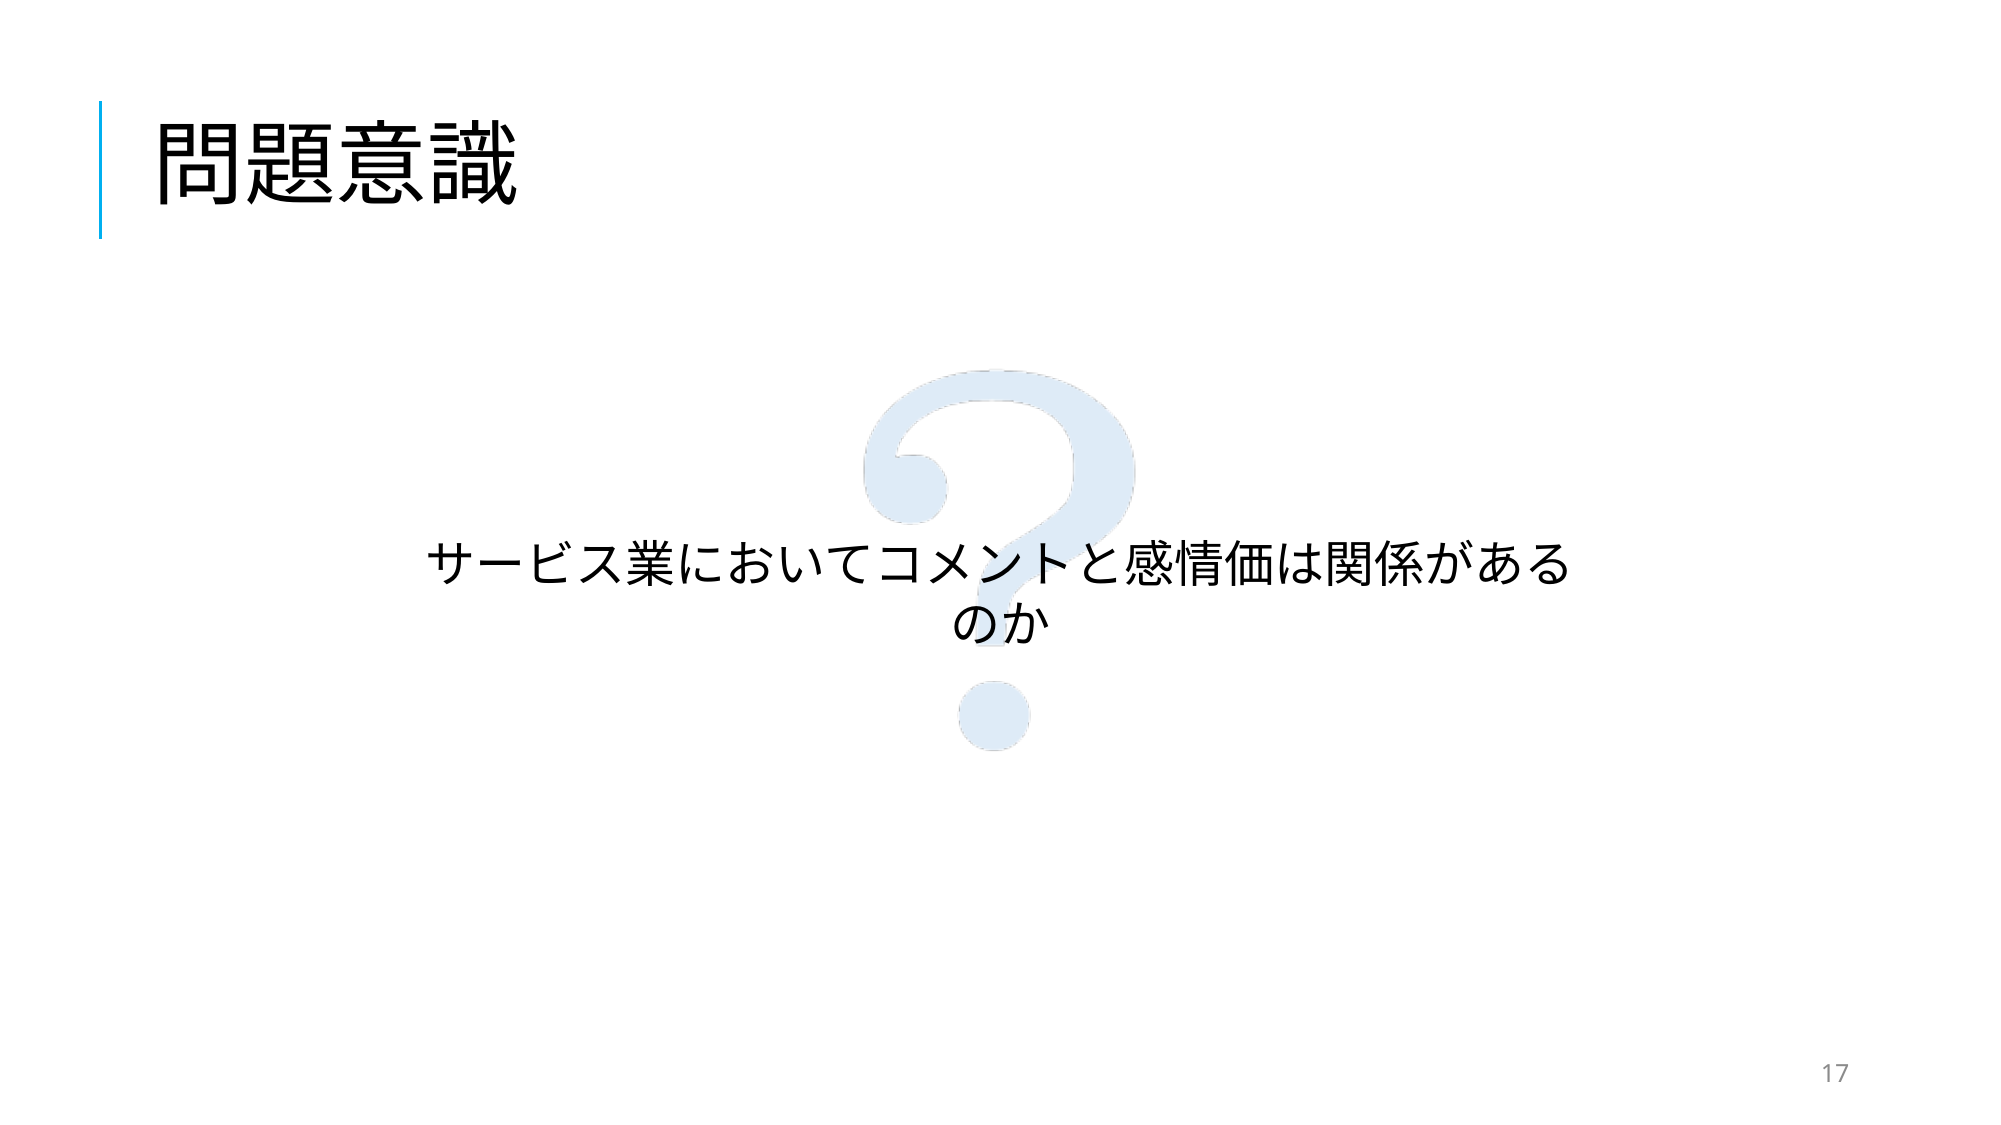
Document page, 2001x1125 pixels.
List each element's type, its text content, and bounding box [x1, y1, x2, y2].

slide_number 17 [1414, 1044, 1865, 1105]
text_box サービス業においてコメントと感情価は関係があるのか [404, 524, 857, 660]
picture [857, 351, 1143, 774]
title 問題意識 [137, 59, 1863, 277]
text_box サービス業においてコメントと感情価は関係があるのか [1143, 524, 1596, 660]
